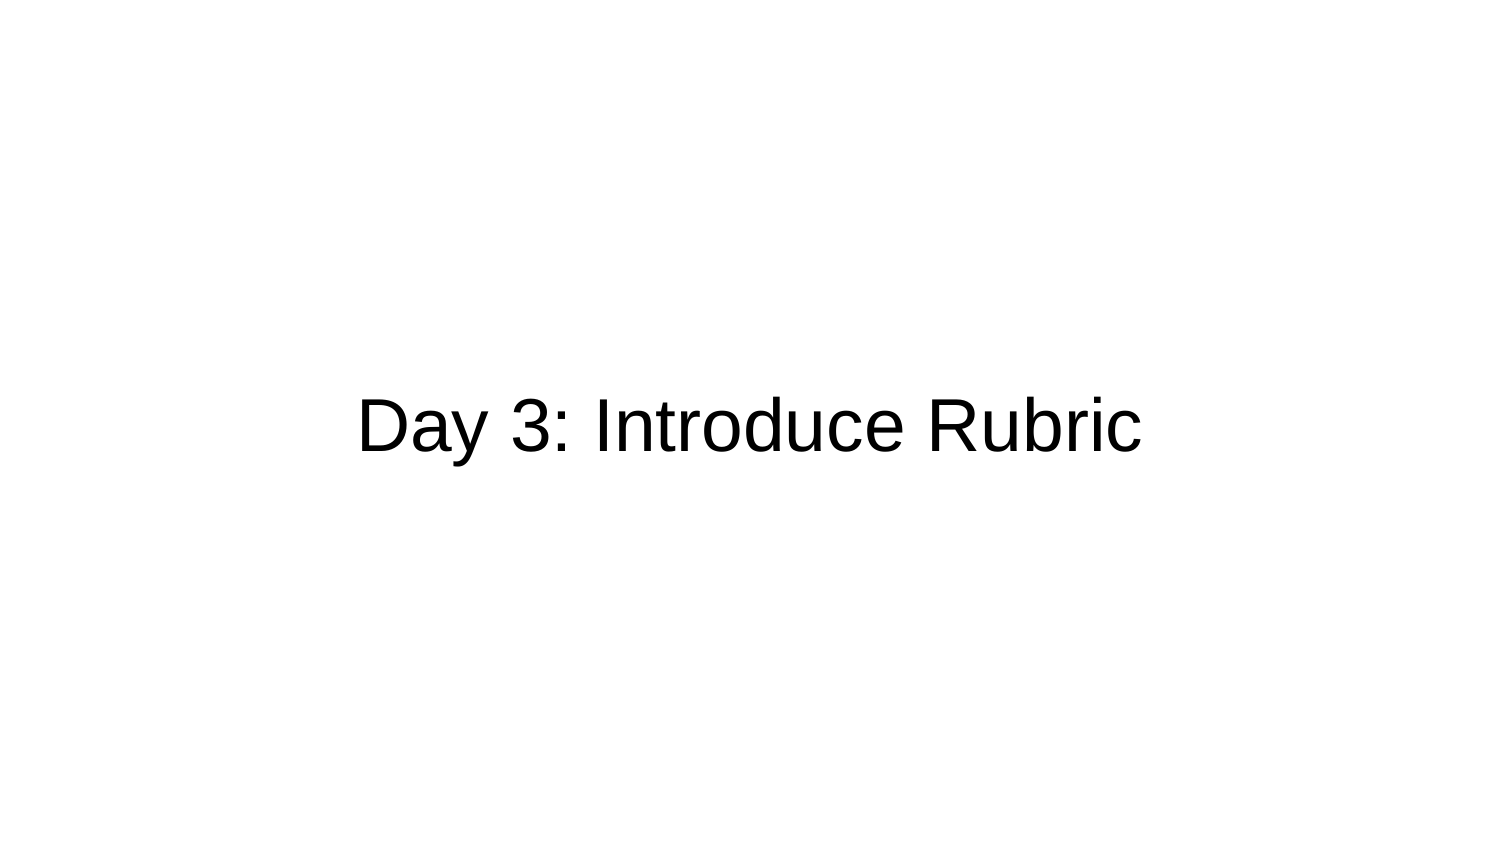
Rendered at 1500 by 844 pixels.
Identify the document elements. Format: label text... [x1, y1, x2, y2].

title Day 3: Introduce Rubric [51, 352, 1449, 491]
